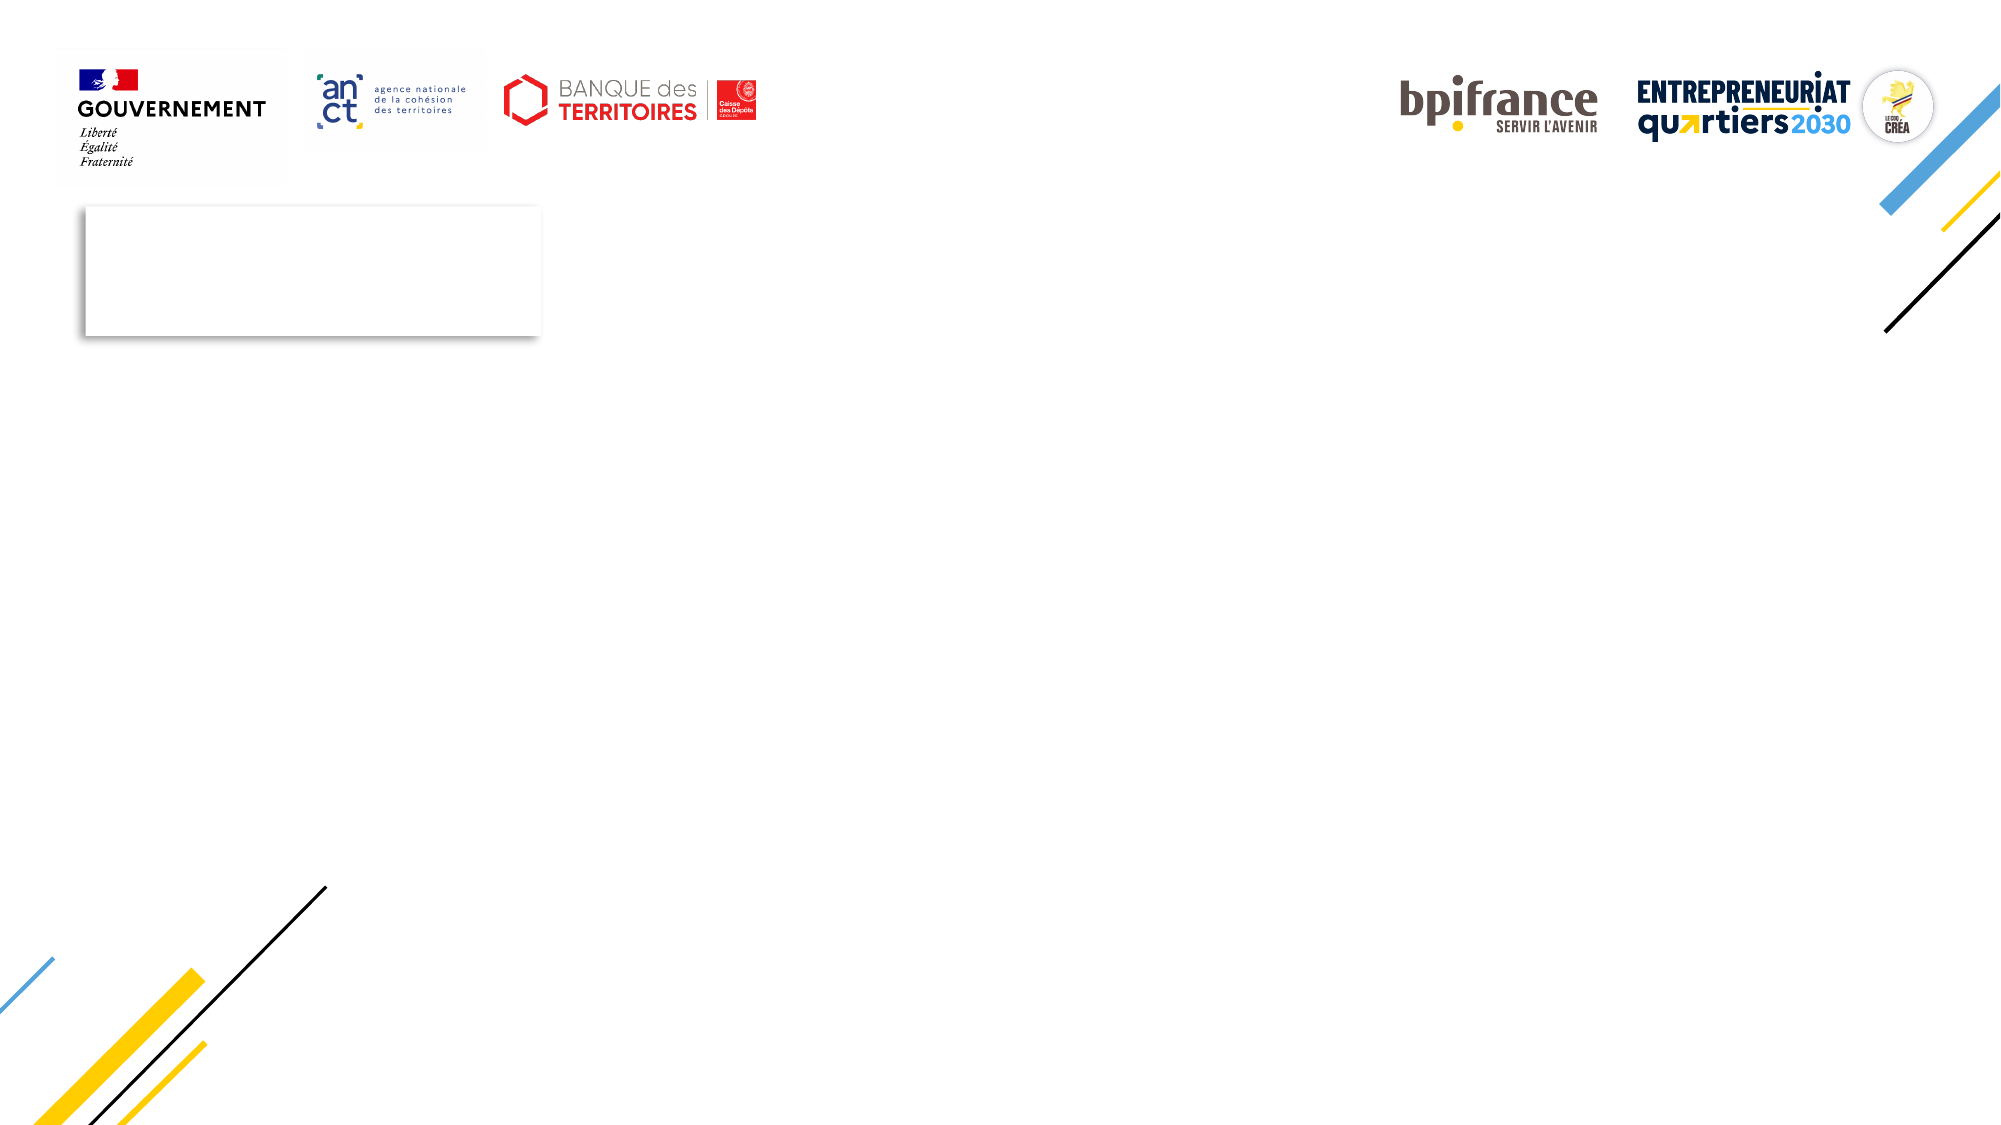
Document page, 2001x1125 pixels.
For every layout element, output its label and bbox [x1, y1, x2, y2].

picture [1368, 42, 1630, 165]
picture [305, 48, 486, 152]
picture [504, 74, 756, 126]
picture [56, 48, 287, 187]
picture [1638, 61, 1943, 152]
